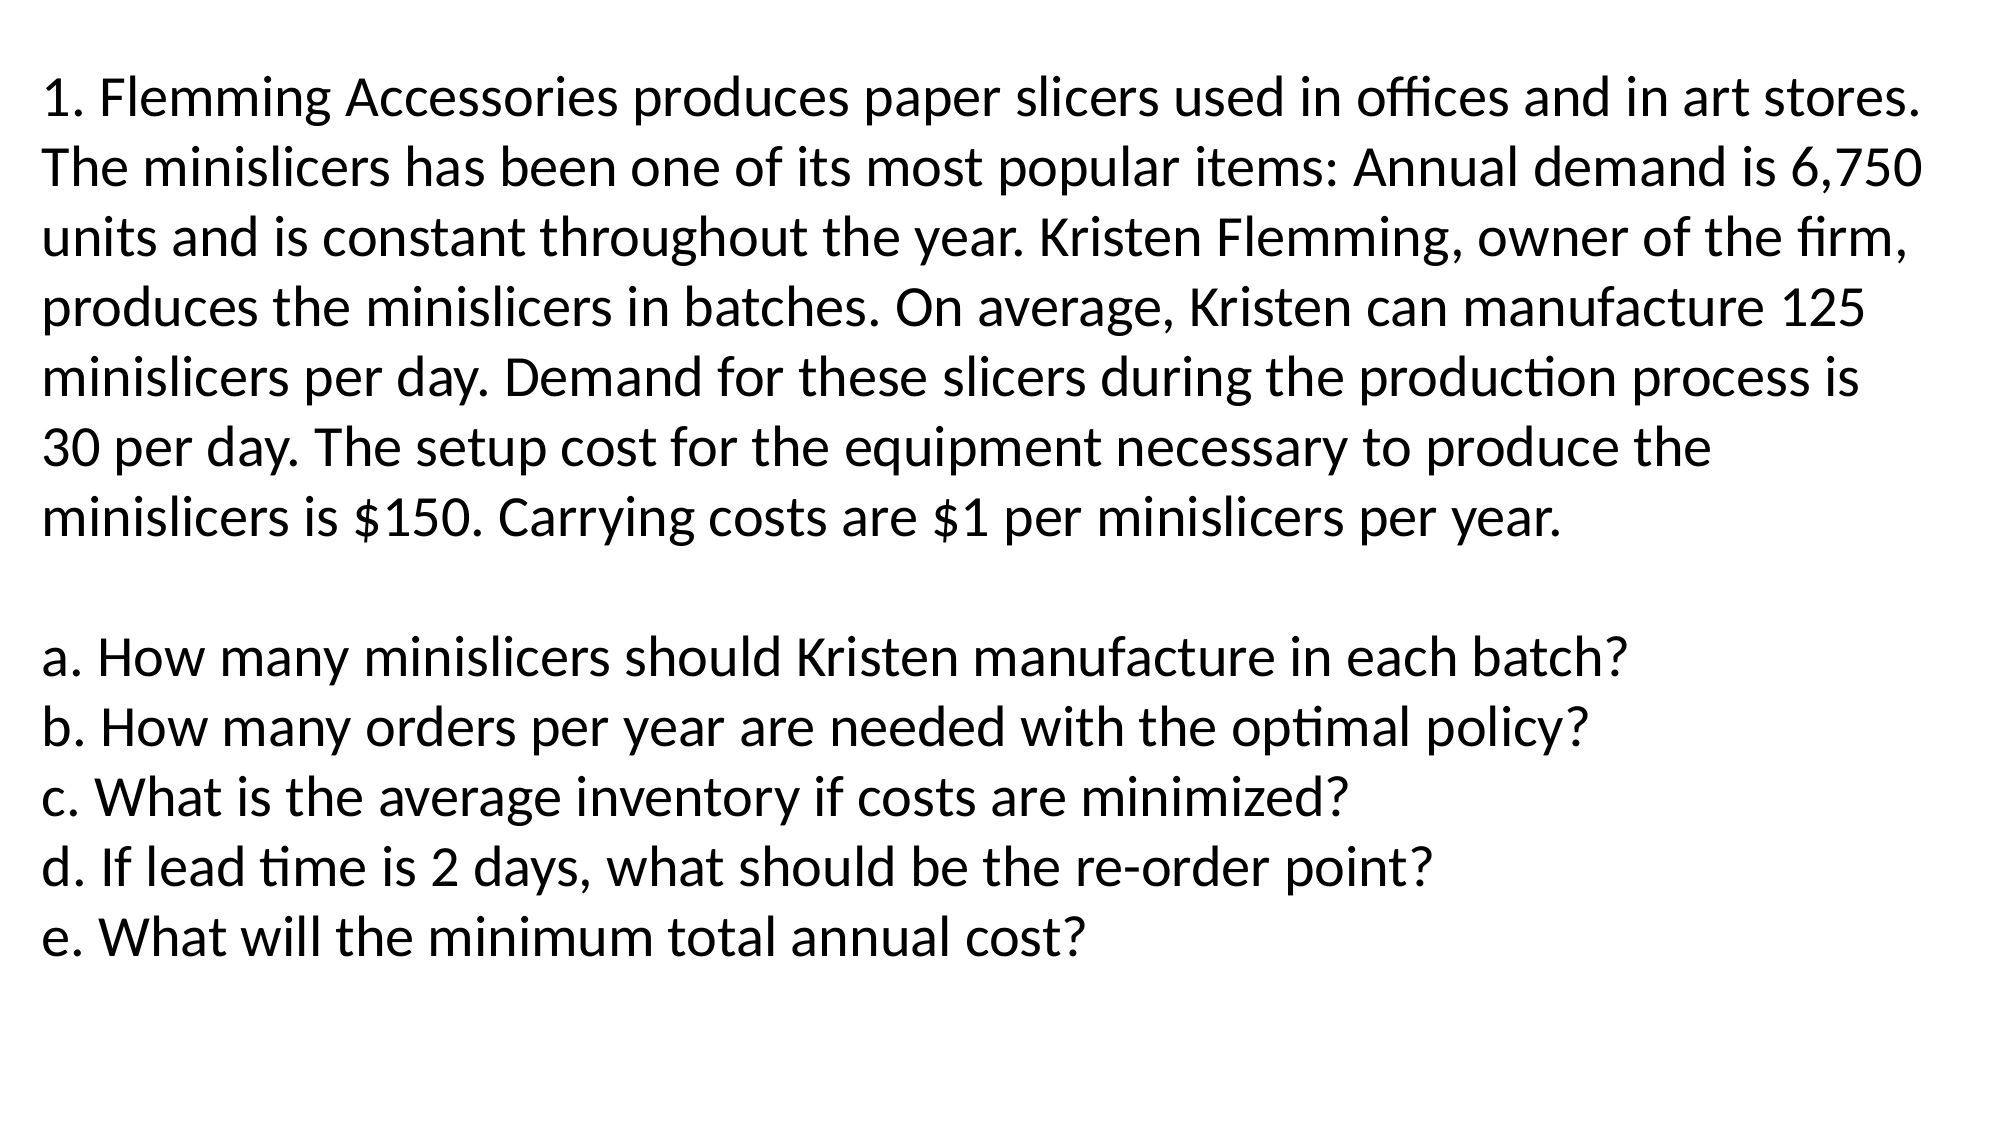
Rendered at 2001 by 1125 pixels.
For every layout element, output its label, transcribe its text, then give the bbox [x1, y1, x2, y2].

text_box 1. Flemming Accessories produces paper slicers used in offices and in art stores. The minislicers has been one of its most popular items: Annual demand is 6,750 units and is constant throughout the year. Kristen Flemming, owner of the firm, produces the minislicers in batches. On average, Kristen can manufacture 125 minislicers per day. Demand for these slicers during the production process is 30 per day. The setup cost for the equipment necessary to produce the minislicers is $150. Carrying costs are $1 per minislicers per year. a. How many minislicers should Kristen manufacture in each batch? b. How many orders per year are needed with the optimal policy? c. What is the average inventory if costs are minimized? d. If lead time is 2 days, what should be the re-order point? e. What will the minimum total annual cost? [27, 50, 1947, 976]
